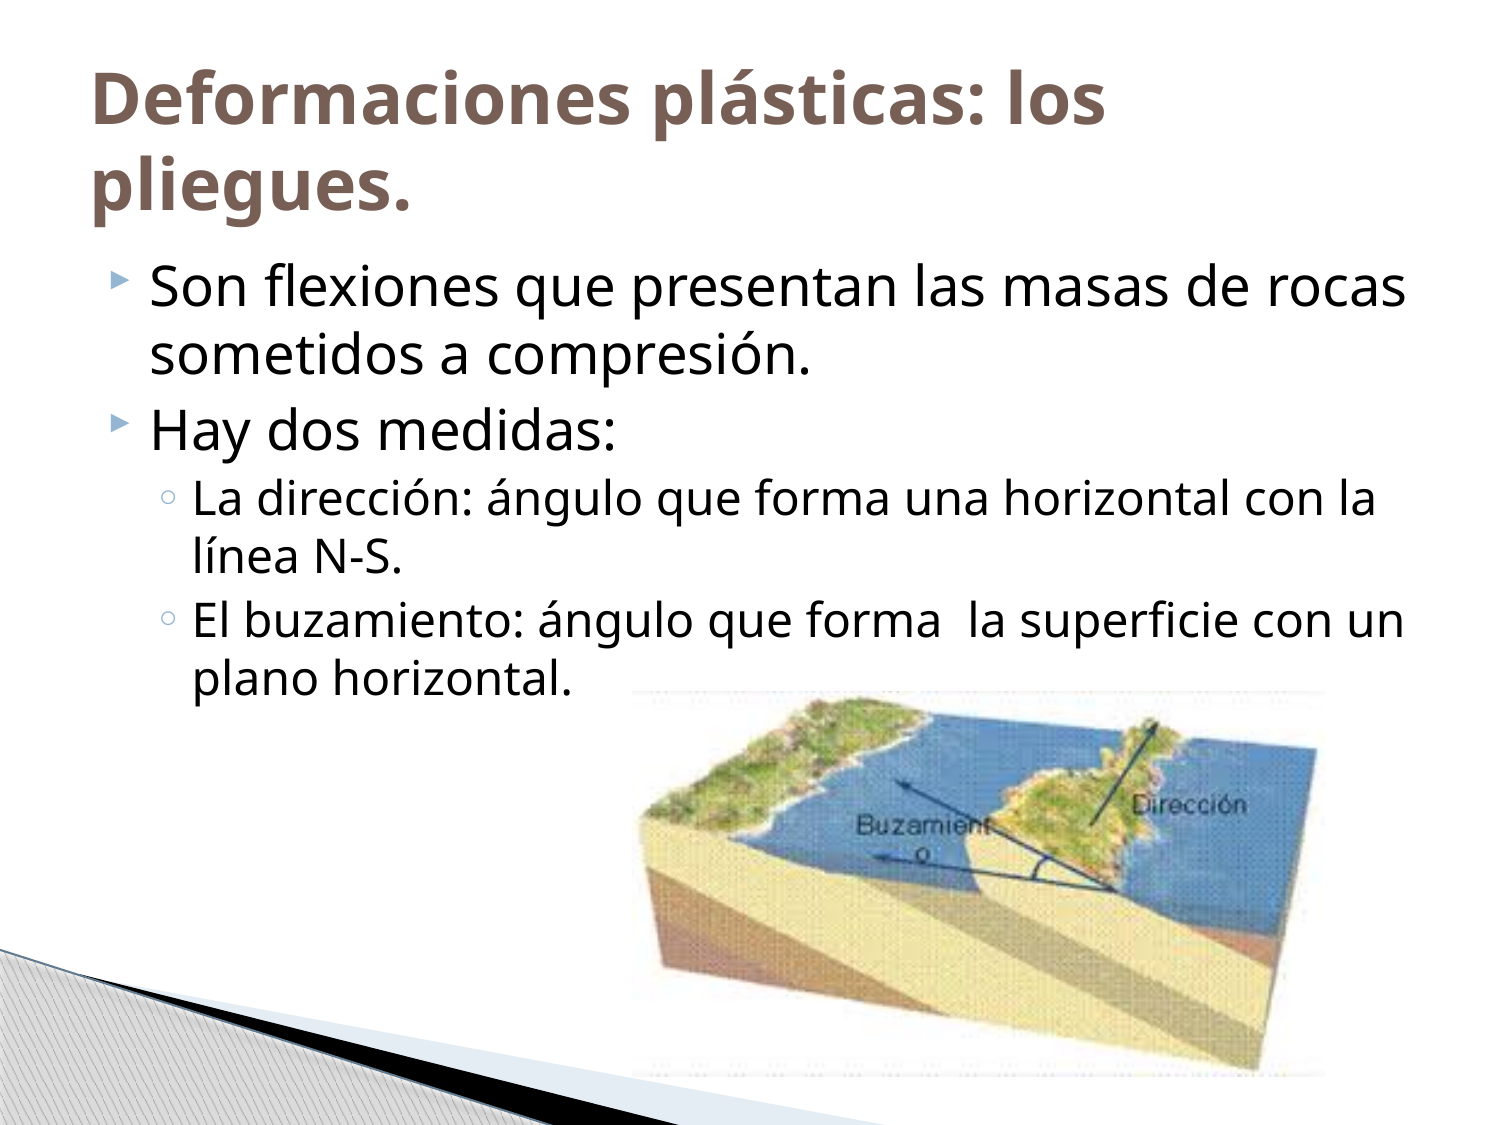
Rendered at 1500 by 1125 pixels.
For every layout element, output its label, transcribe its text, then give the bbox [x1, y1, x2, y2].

title Deformaciones plásticas: los pliegues. [75, 45, 1425, 233]
picture [632, 691, 1325, 1078]
list Son flexiones que presentan las masas de rocas sometidos a compresión. Hay dos medidas: La dirección: ángulo que forma una horizontal con la línea N-S. El buzamiento: ángulo que forma la superficie con un plano horizontal. [75, 243, 1425, 986]
